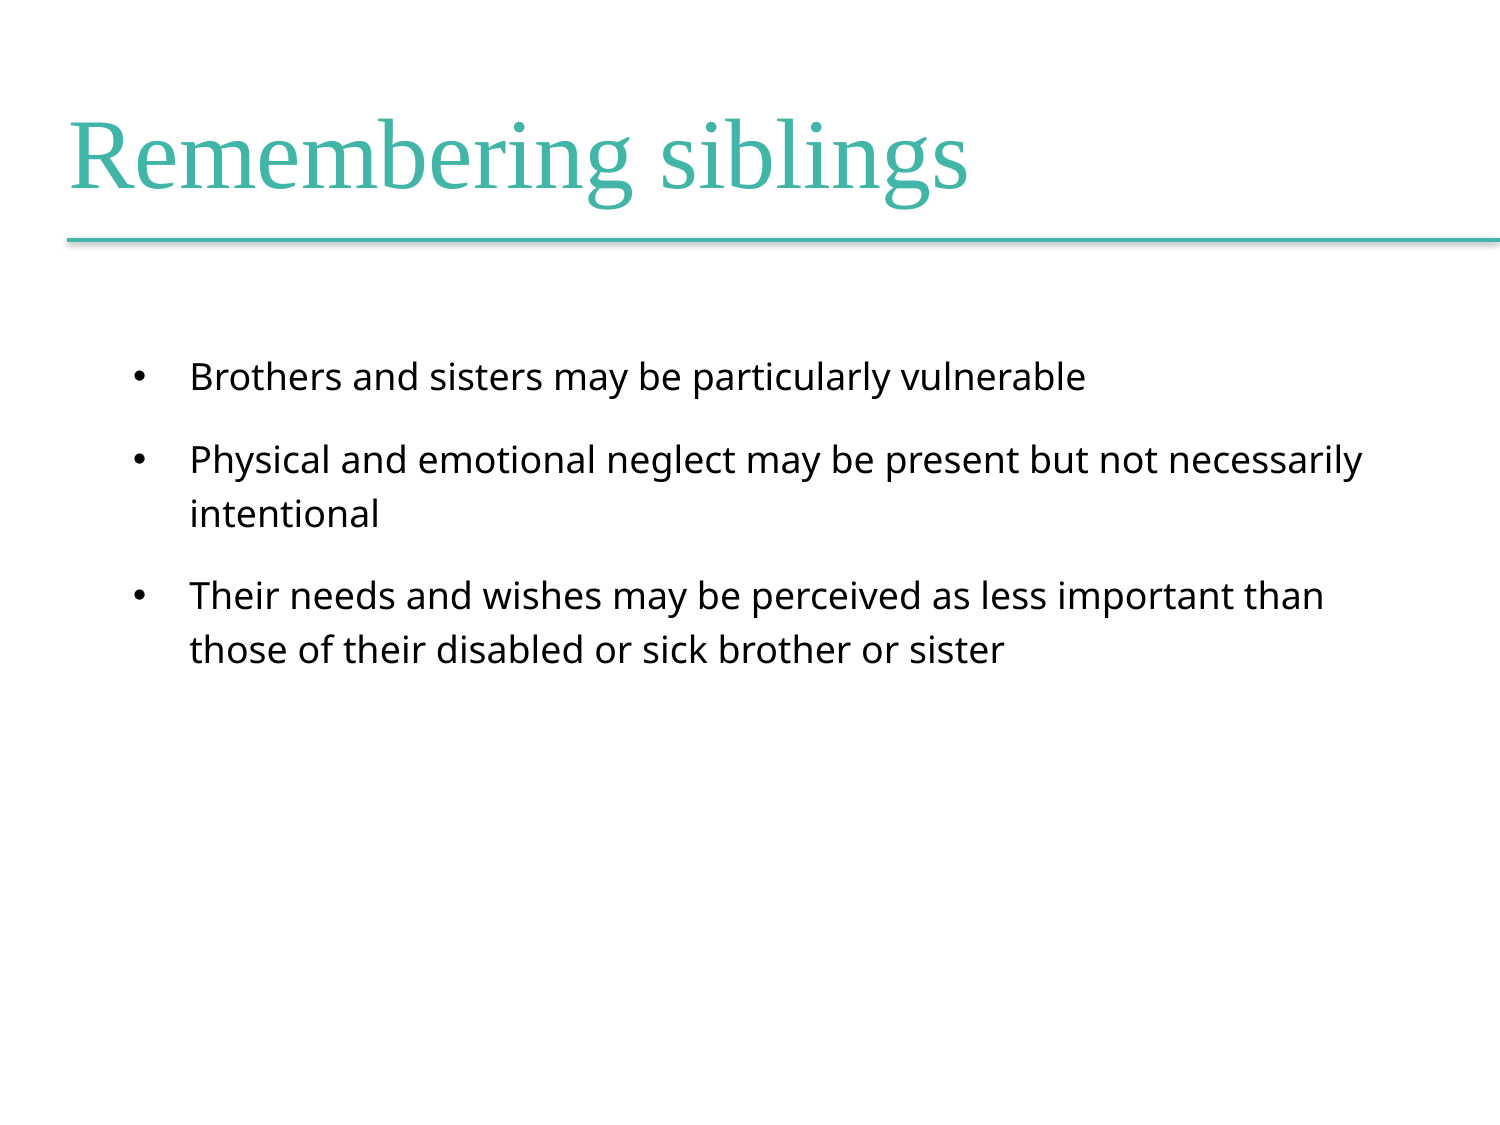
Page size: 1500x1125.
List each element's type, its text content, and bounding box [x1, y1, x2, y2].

list Brothers and sisters may be particularly vulnerable Physical and emotional neglect may be present but not necessarily intentional Their needs and wishes may be perceived as less important than those of their disabled or sick brother or sister [118, 336, 1391, 1080]
text_box Remembering siblings [53, 15, 1448, 304]
